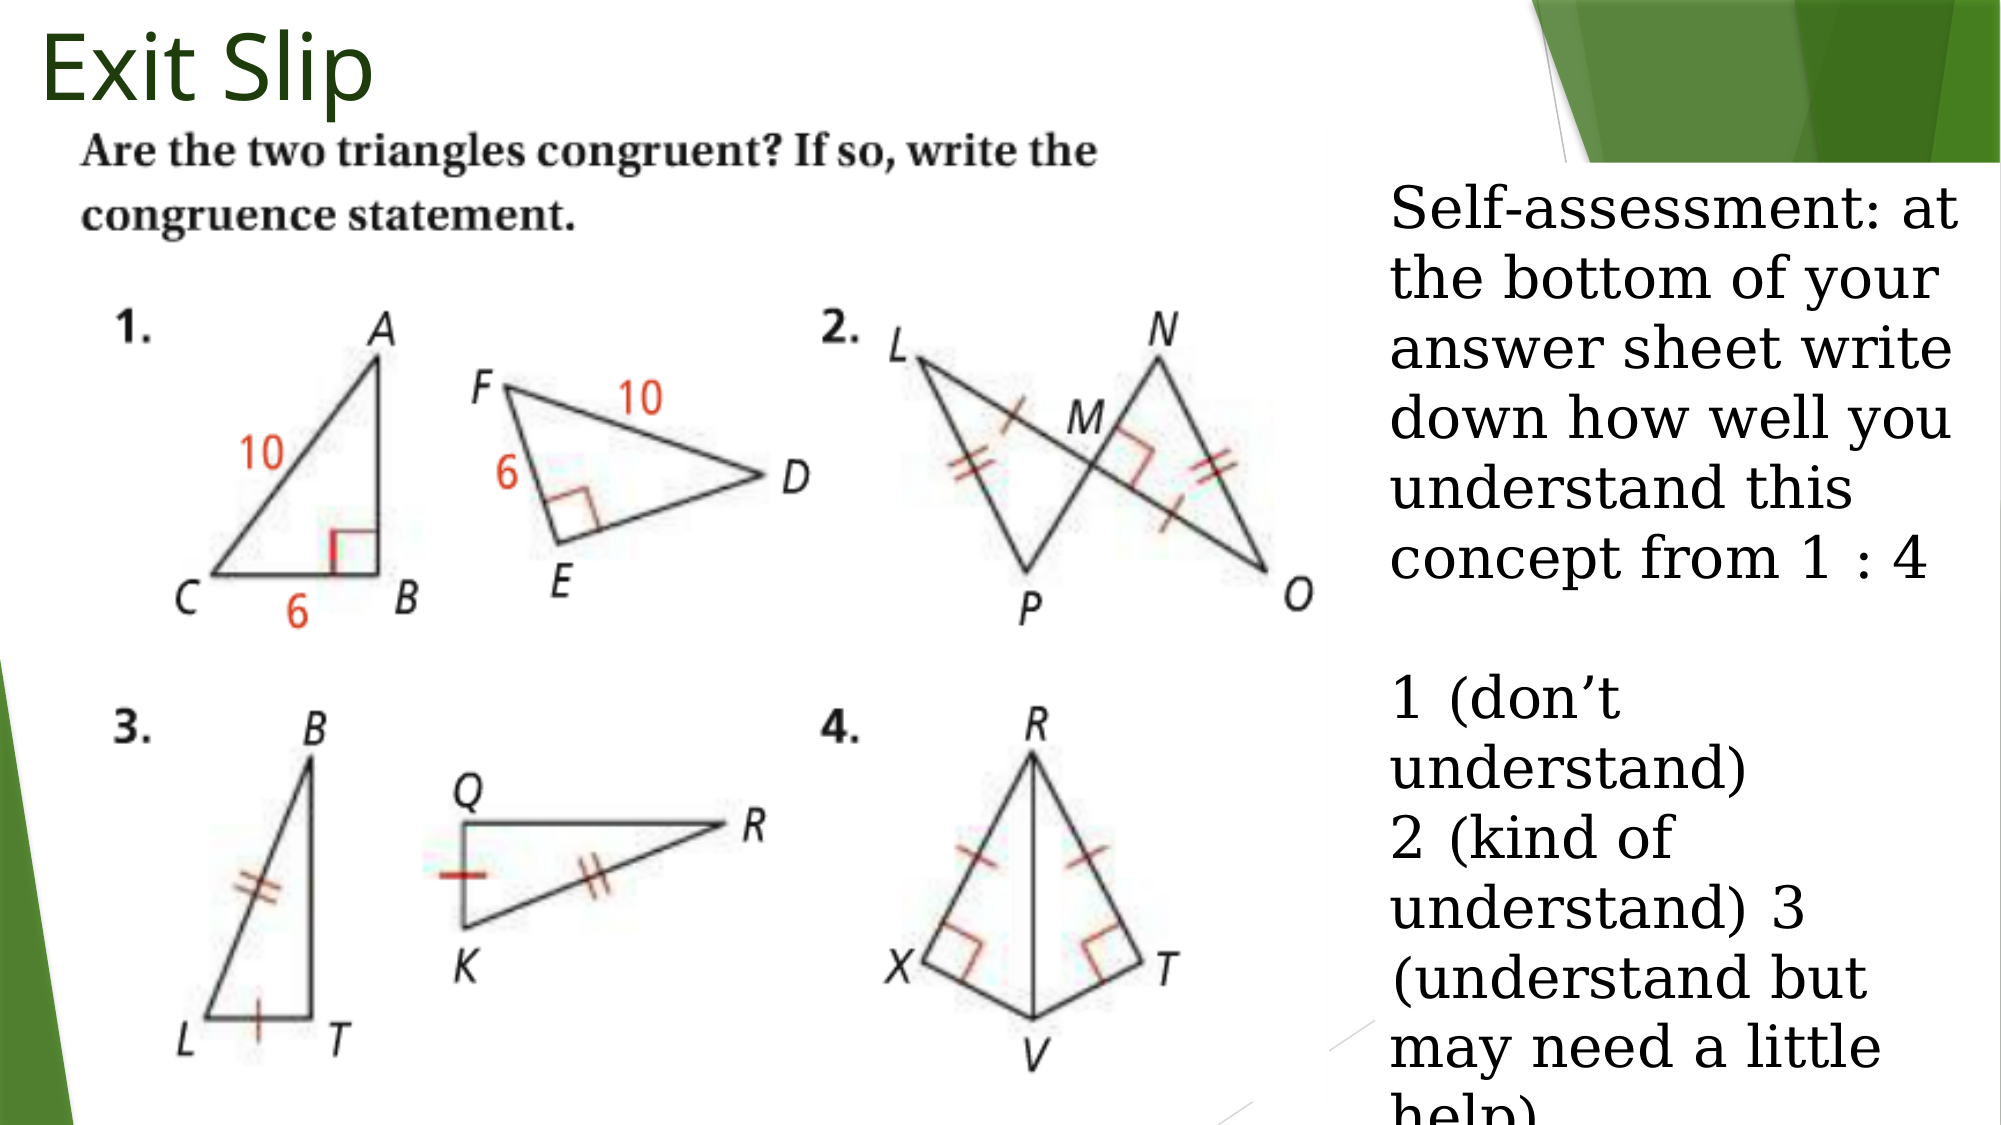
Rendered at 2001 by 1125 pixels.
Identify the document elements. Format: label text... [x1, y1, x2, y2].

picture [75, 127, 1329, 1102]
title Exit Slip [23, 0, 1434, 128]
text_box Self-assessment: at the bottom of your answer sheet write down how well you understand this concept from 1 : 4 1 (don’t understand) 2 (kind of understand) 3 (understand but may need a little help) 4 (understand and can explain it to others) [1374, 162, 2000, 1125]
